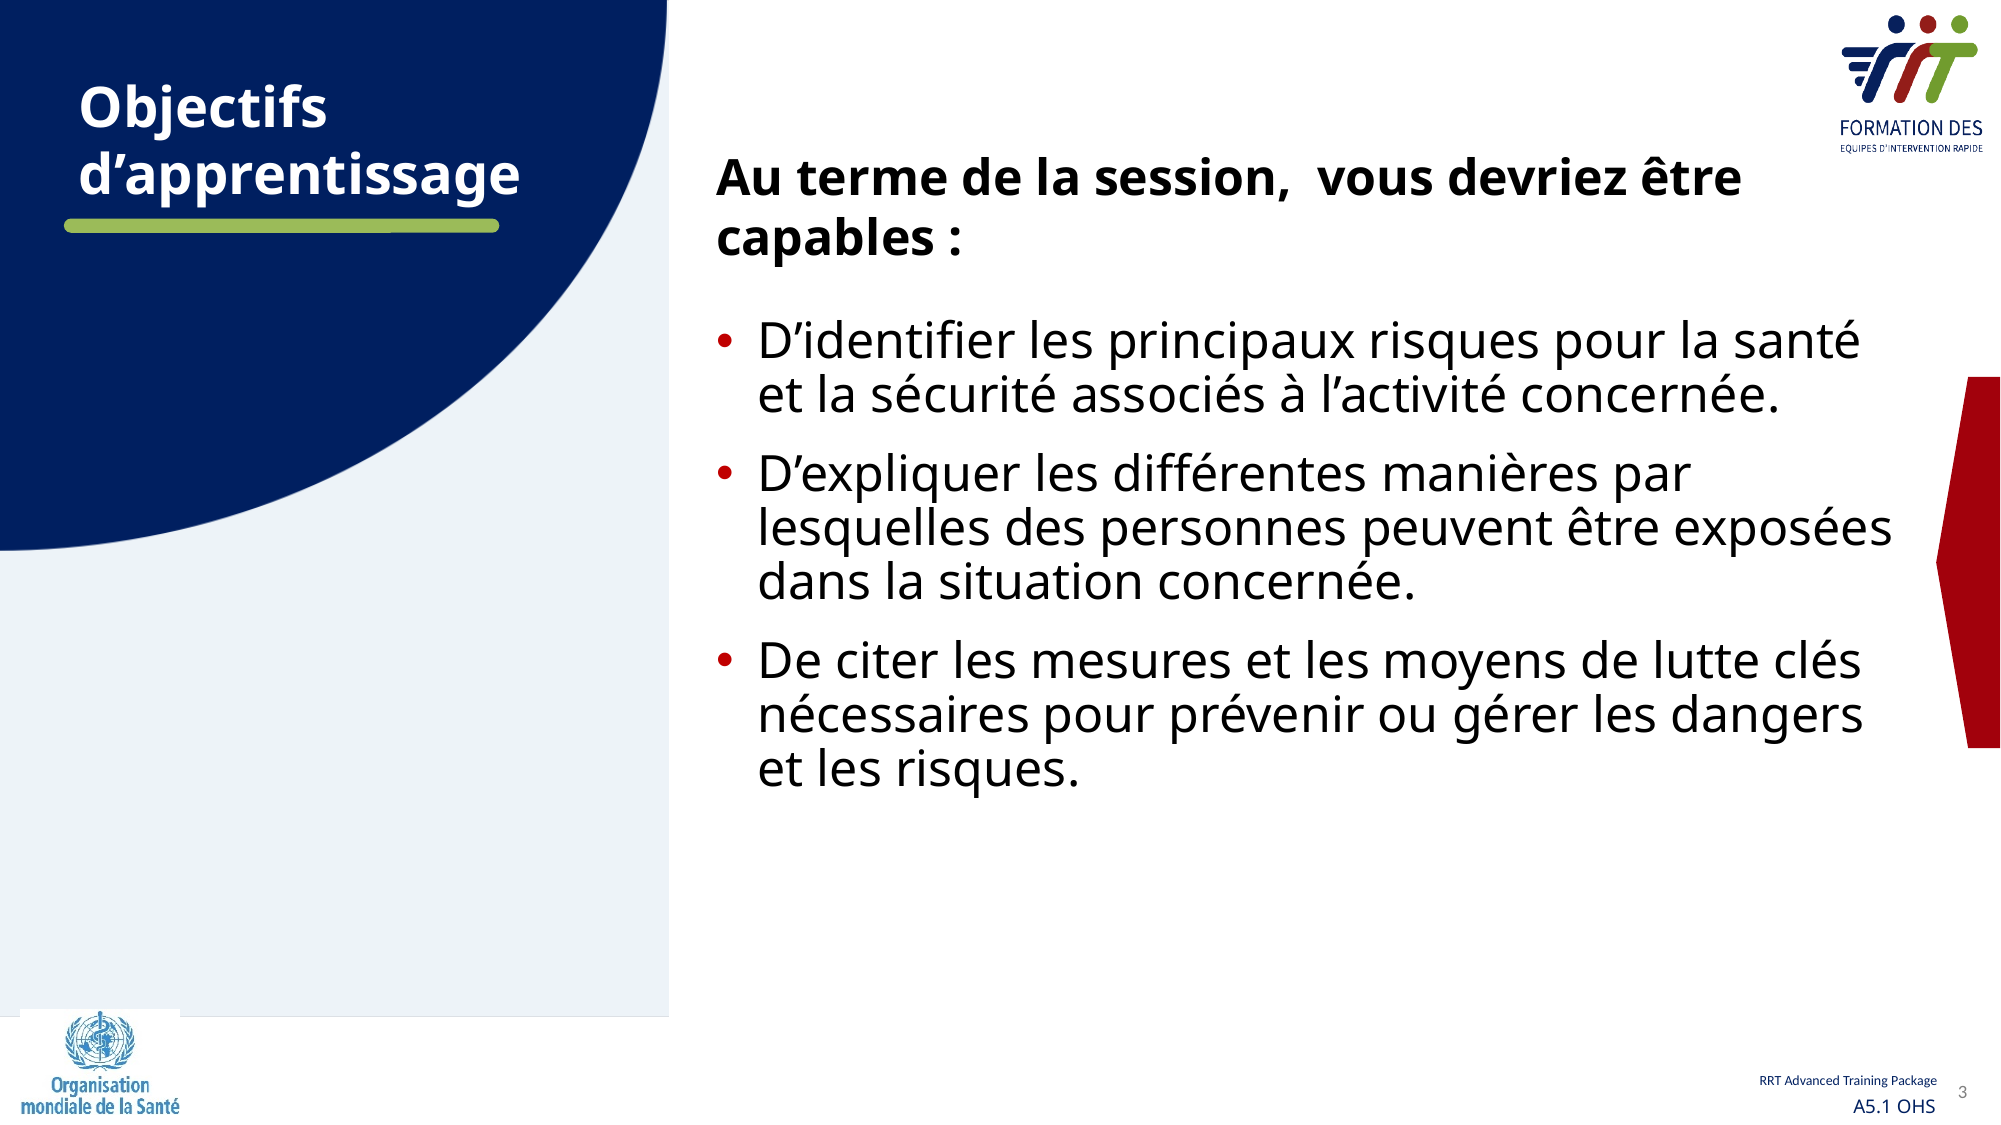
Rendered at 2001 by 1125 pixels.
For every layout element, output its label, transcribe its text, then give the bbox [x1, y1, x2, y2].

title Objectifs d’apprentissage [63, 44, 552, 232]
picture [1840, 14, 1983, 154]
picture [0, 0, 669, 1115]
list Au terme de la session, vous devriez être capables : D’identifier les principaux risques pour la santé et la sécurité associés à l’activité concernée. D’expliquer les différentes manières par lesquelles des personnes peuvent être exposées dans la situation concernée. De citer les mesures et les moyens de lutte clés nécessaires pour prévenir ou gérer les dangers et les risques. [701, 138, 1937, 1049]
